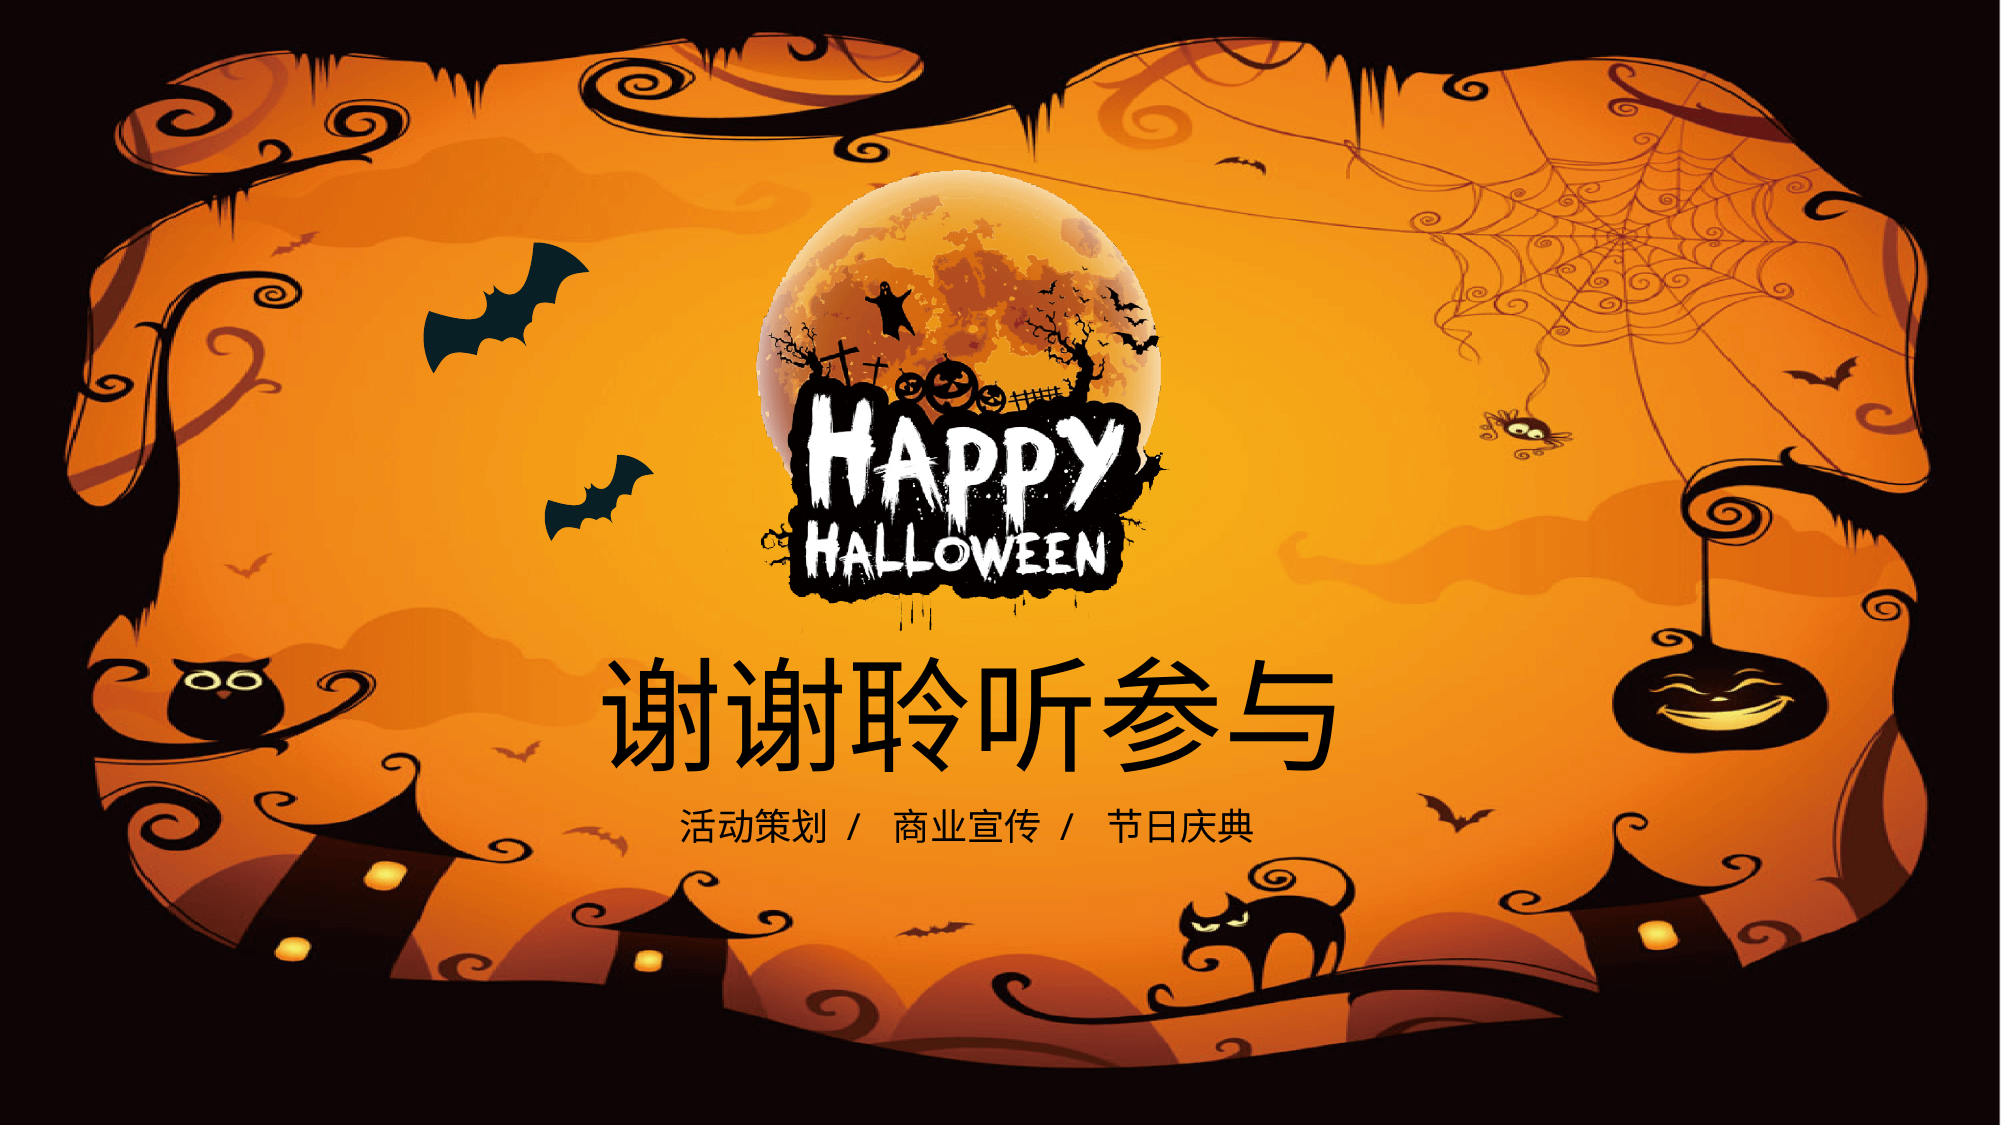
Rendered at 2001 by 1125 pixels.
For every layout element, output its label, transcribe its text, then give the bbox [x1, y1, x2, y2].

text_box 活动策划 / 商业宣传 / 节日庆典 [665, 800, 1326, 857]
text_box 谢谢聆听参与 [367, 612, 1579, 798]
text_box [423, 242, 590, 374]
picture [0, 0, 2001, 1125]
text_box [544, 454, 654, 541]
